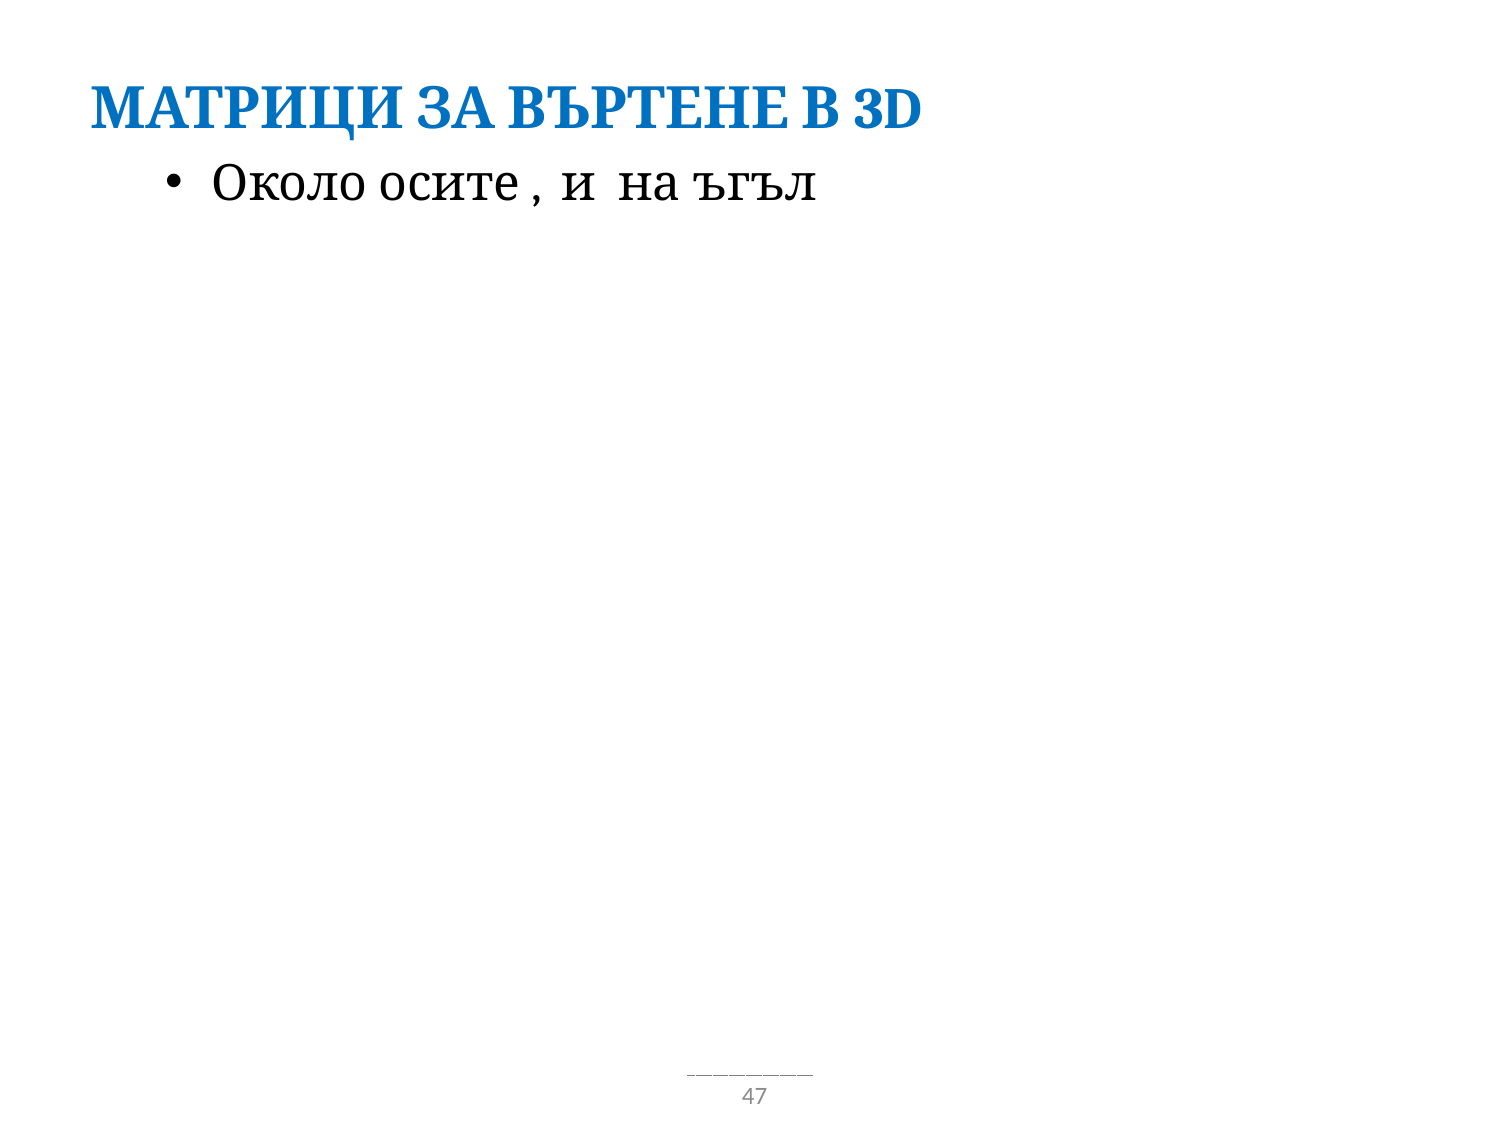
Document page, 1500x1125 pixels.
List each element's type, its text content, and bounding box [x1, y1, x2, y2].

slide_number 47 [579, 1065, 930, 1125]
